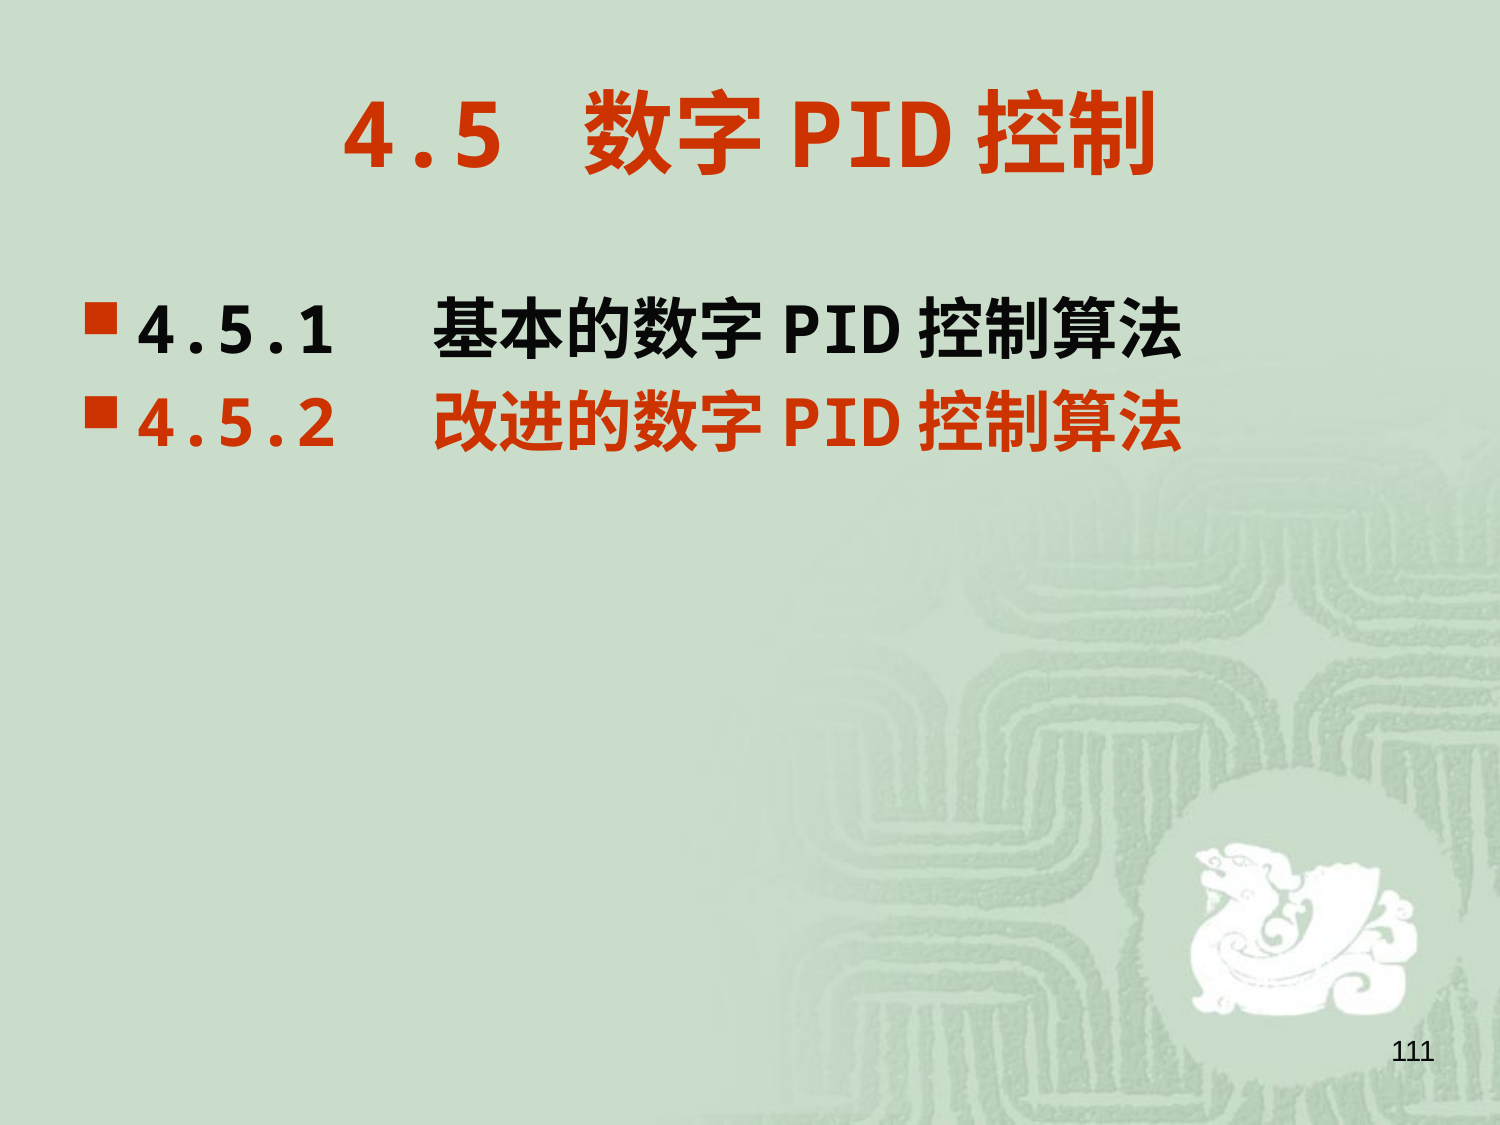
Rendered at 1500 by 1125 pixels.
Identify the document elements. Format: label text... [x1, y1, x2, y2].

slide_number 111 [1074, 1024, 1451, 1103]
picture [0, 0, 1500, 1125]
title 4.5 数字PID控制 [49, 37, 1451, 225]
list 4.5.1 基本的数字PID控制算法 4.5.2 改进的数字PID控制算法 [64, 279, 1447, 989]
